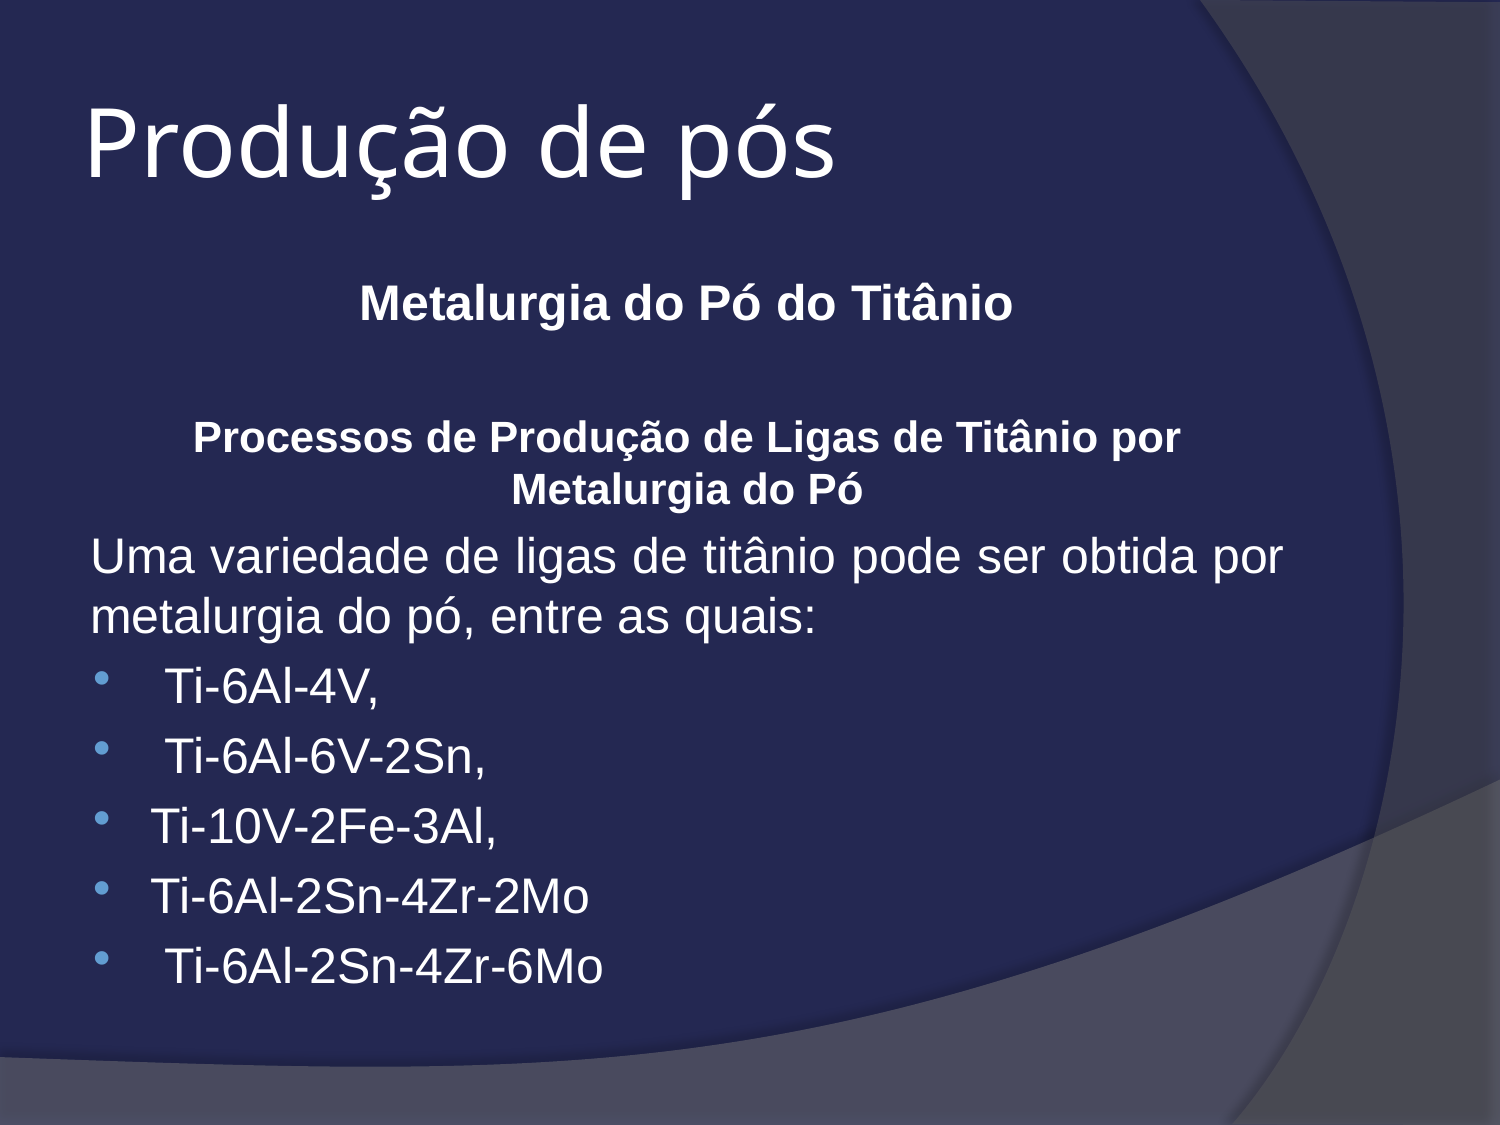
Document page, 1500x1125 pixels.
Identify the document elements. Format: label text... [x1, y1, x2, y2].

title Produção de pós [75, 45, 1300, 233]
list Metalurgia do Pó do Titânio Processos de Produção de Ligas de Titânio por Metalurgia do Pó Uma variedade de ligas de titânio pode ser obtida por metalurgia do pó, entre as quais: Ti-6Al-4V, Ti-6Al-6V-2Sn, Ti-10V-2Fe-3Al, Ti-6Al-2Sn-4Zr-2Mo Ti-6Al-2Sn-4Zr-6Mo [75, 262, 1300, 1005]
